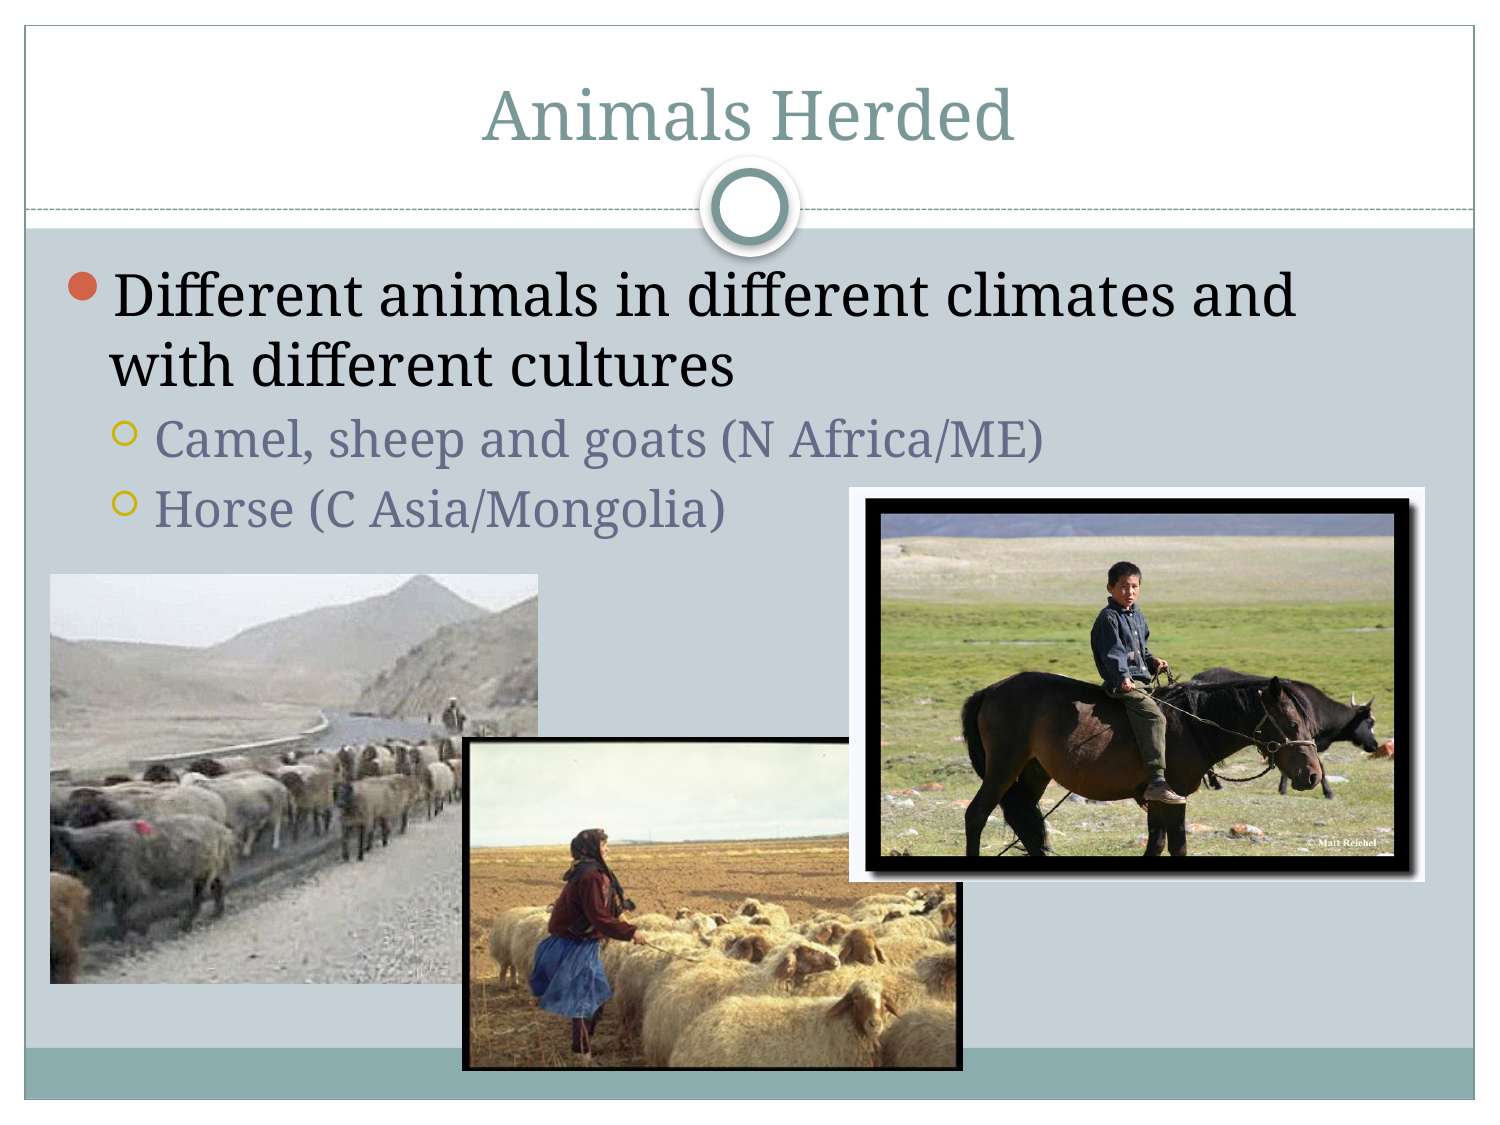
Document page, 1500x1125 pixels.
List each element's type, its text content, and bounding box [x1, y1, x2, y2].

title Animals Herded [49, 37, 1450, 162]
list Different animals in different climates and with different cultures Camel, sheep and goats (N Africa/ME) Horse (C Asia/Mongolia) [49, 250, 1445, 1001]
picture [49, 487, 1426, 1071]
